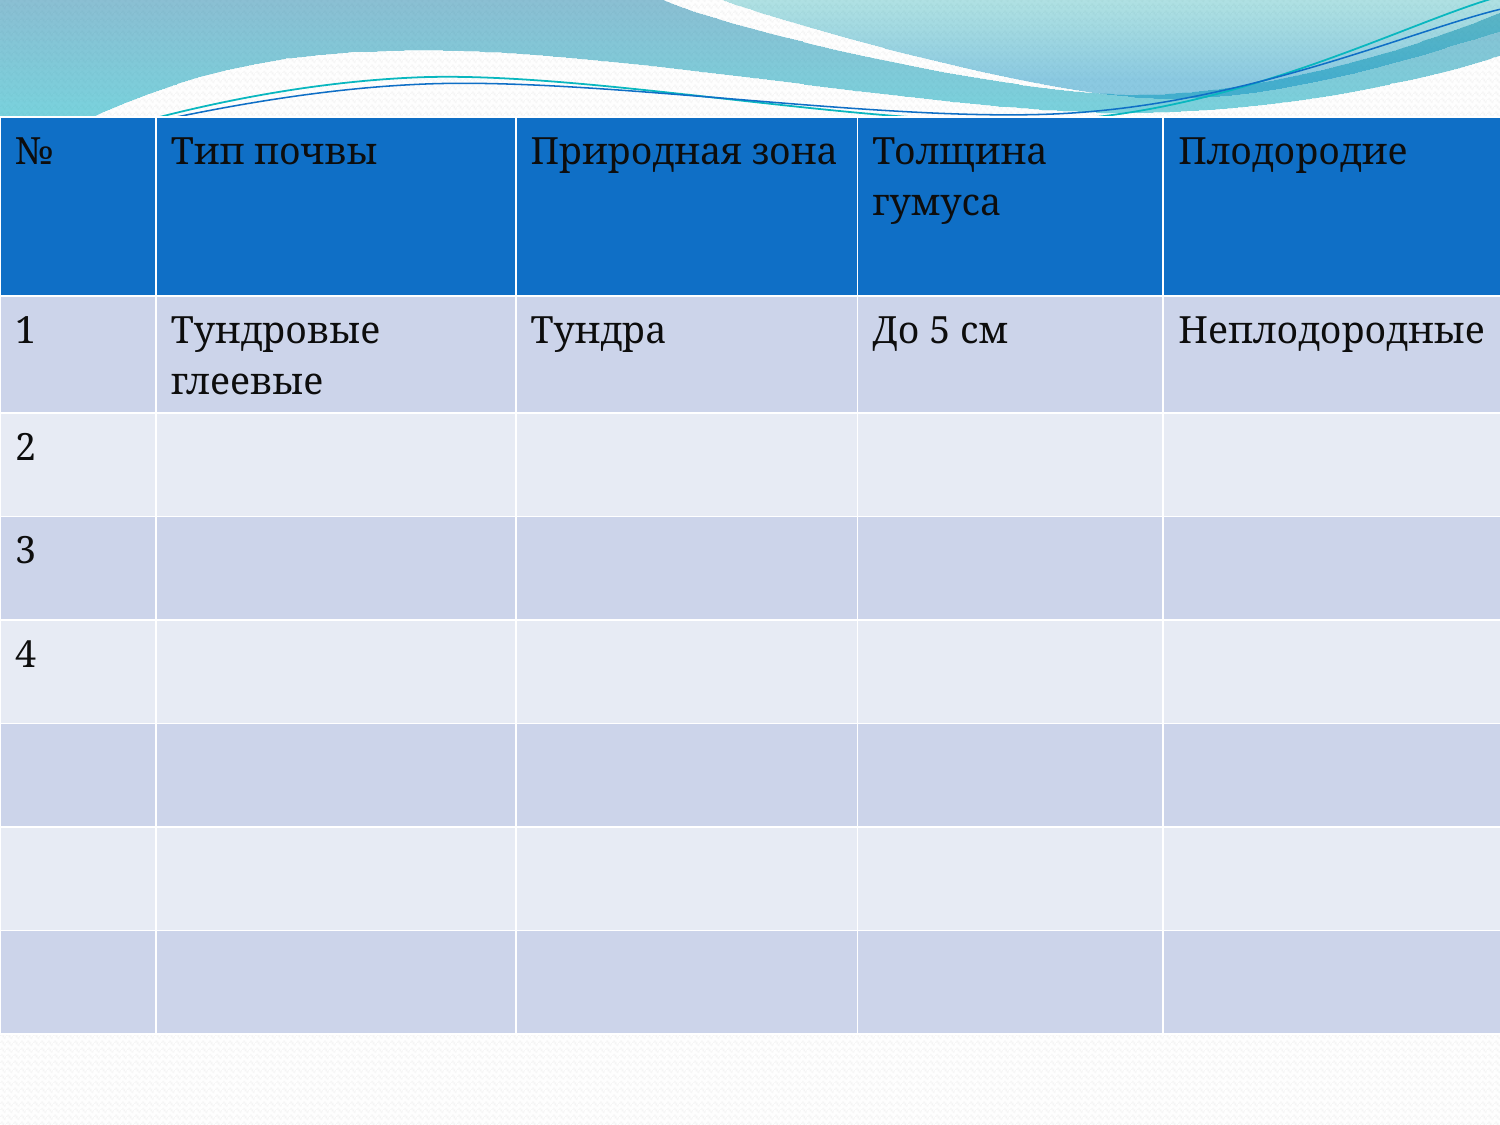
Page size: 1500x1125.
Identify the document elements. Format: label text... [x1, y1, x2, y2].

table_cell [1, 931, 155, 1033]
table_cell [1, 828, 155, 930]
table_cell 2 [1, 414, 155, 516]
table_cell [1, 724, 155, 826]
table_cell [1164, 517, 1500, 619]
table_cell [858, 724, 1162, 826]
table_cell [1164, 724, 1500, 826]
table_header Тип почвы [157, 118, 515, 295]
table_cell [157, 828, 515, 930]
table_cell [858, 414, 1162, 516]
table_cell [157, 621, 515, 723]
table_cell [1164, 828, 1500, 930]
table_cell 3 [1, 517, 155, 619]
table_cell [858, 517, 1162, 619]
table_header Плодородие [1164, 118, 1500, 295]
table_cell [517, 724, 857, 826]
table_cell [858, 828, 1162, 930]
table_cell [1164, 931, 1500, 1033]
table_cell [157, 724, 515, 826]
table_cell [517, 828, 857, 930]
table_cell Тундра [517, 297, 857, 412]
table_header № [1, 118, 155, 295]
table_cell 4 [1, 621, 155, 723]
table_cell [1164, 414, 1500, 516]
table_header Природная зона [517, 118, 857, 295]
table_cell Неплодородные [1164, 297, 1500, 412]
table_header Толщина гумуса [858, 118, 1162, 295]
table_cell 1 [1, 297, 155, 412]
table_cell [517, 931, 857, 1033]
table_cell Тундровые глеевые [157, 297, 515, 412]
table_cell [517, 414, 857, 516]
table_cell [157, 931, 515, 1033]
table_cell [517, 517, 857, 619]
table_cell [157, 414, 515, 516]
table_cell [517, 621, 857, 723]
table_cell [1164, 621, 1500, 723]
table_cell [157, 517, 515, 619]
table_cell [858, 621, 1162, 723]
table_cell [858, 931, 1162, 1033]
table_cell До 5 см [858, 297, 1162, 412]
